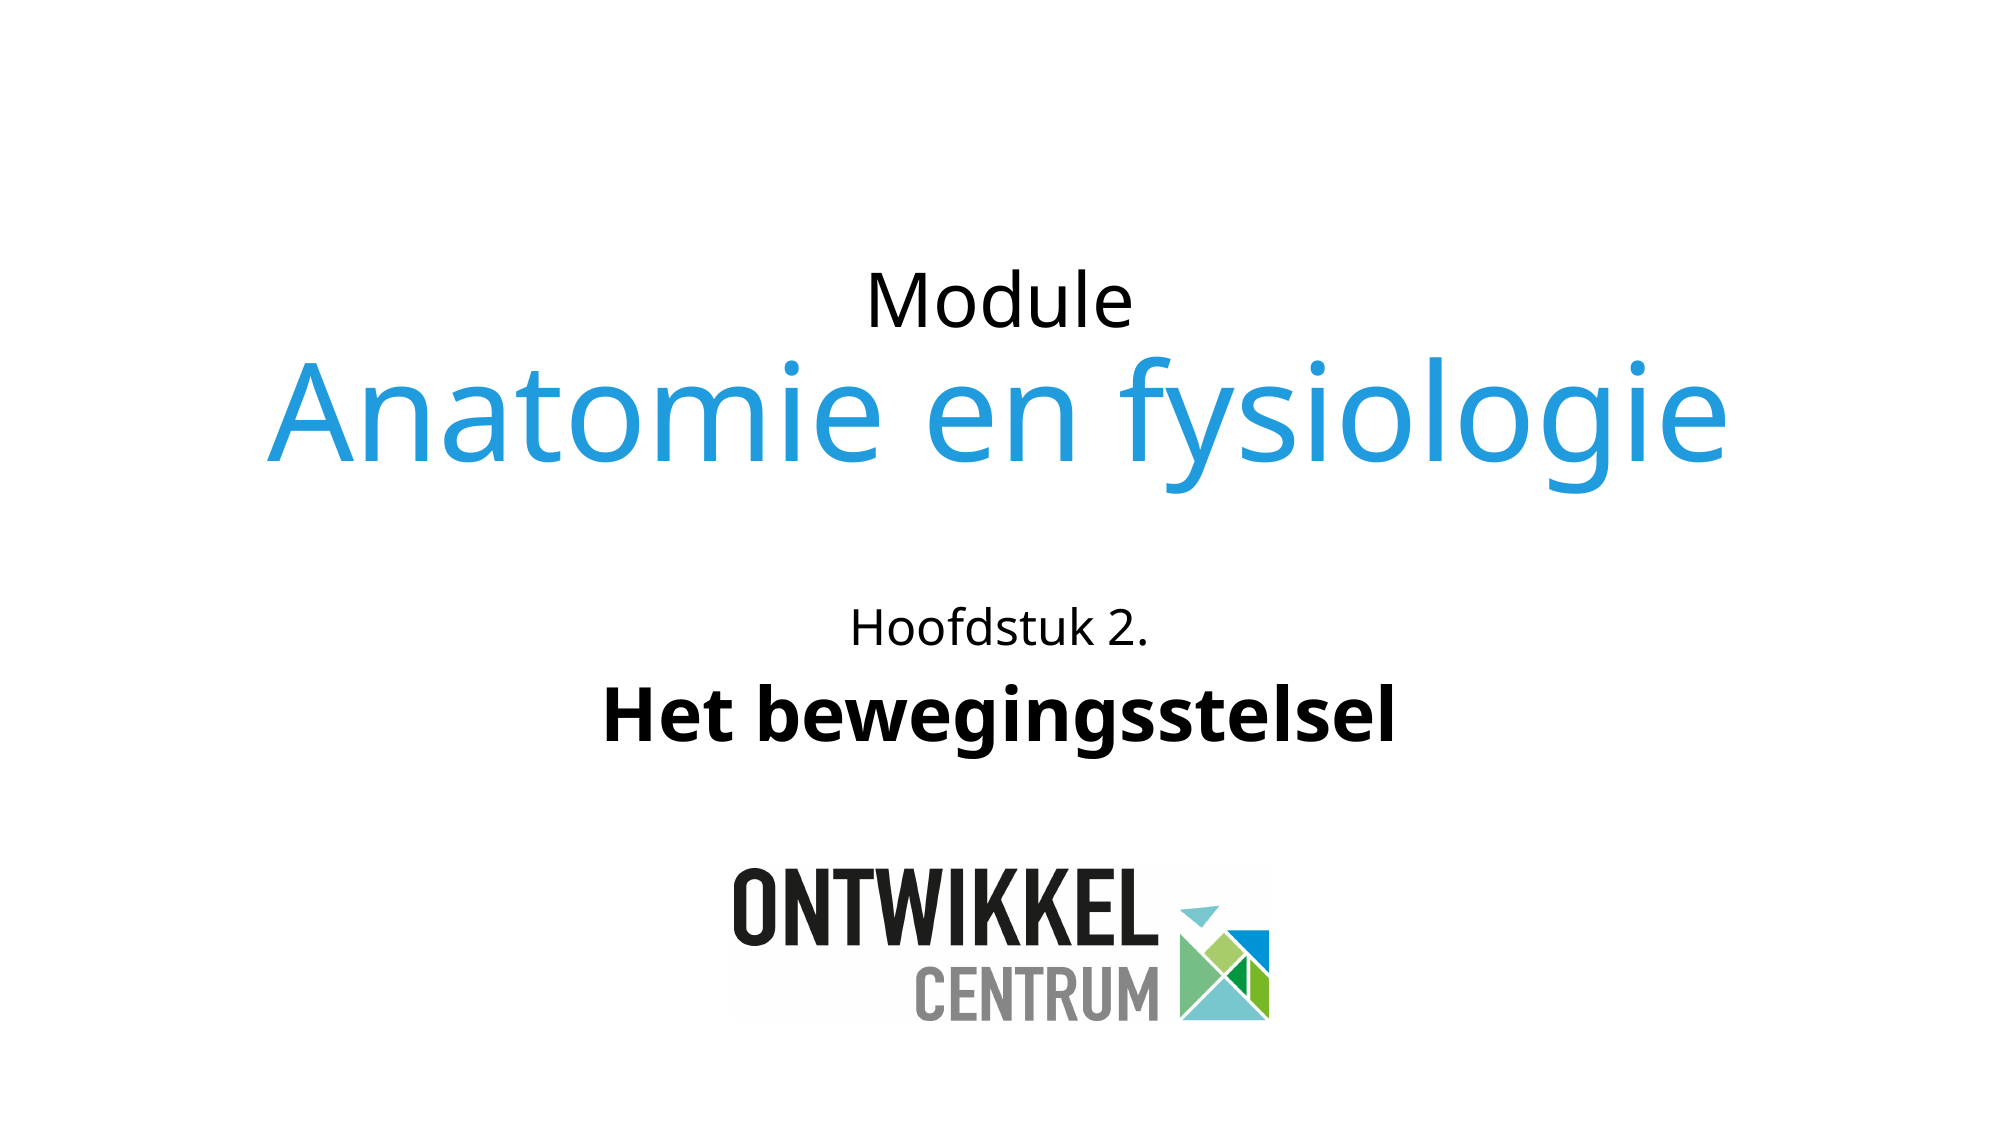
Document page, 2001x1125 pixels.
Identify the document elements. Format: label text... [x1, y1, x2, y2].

title Module Anatomie en fysiologie [249, 107, 1750, 499]
picture [734, 868, 1269, 1021]
subtitle Hoofdstuk 2. Het bewegingsstelsel [249, 514, 1750, 786]
